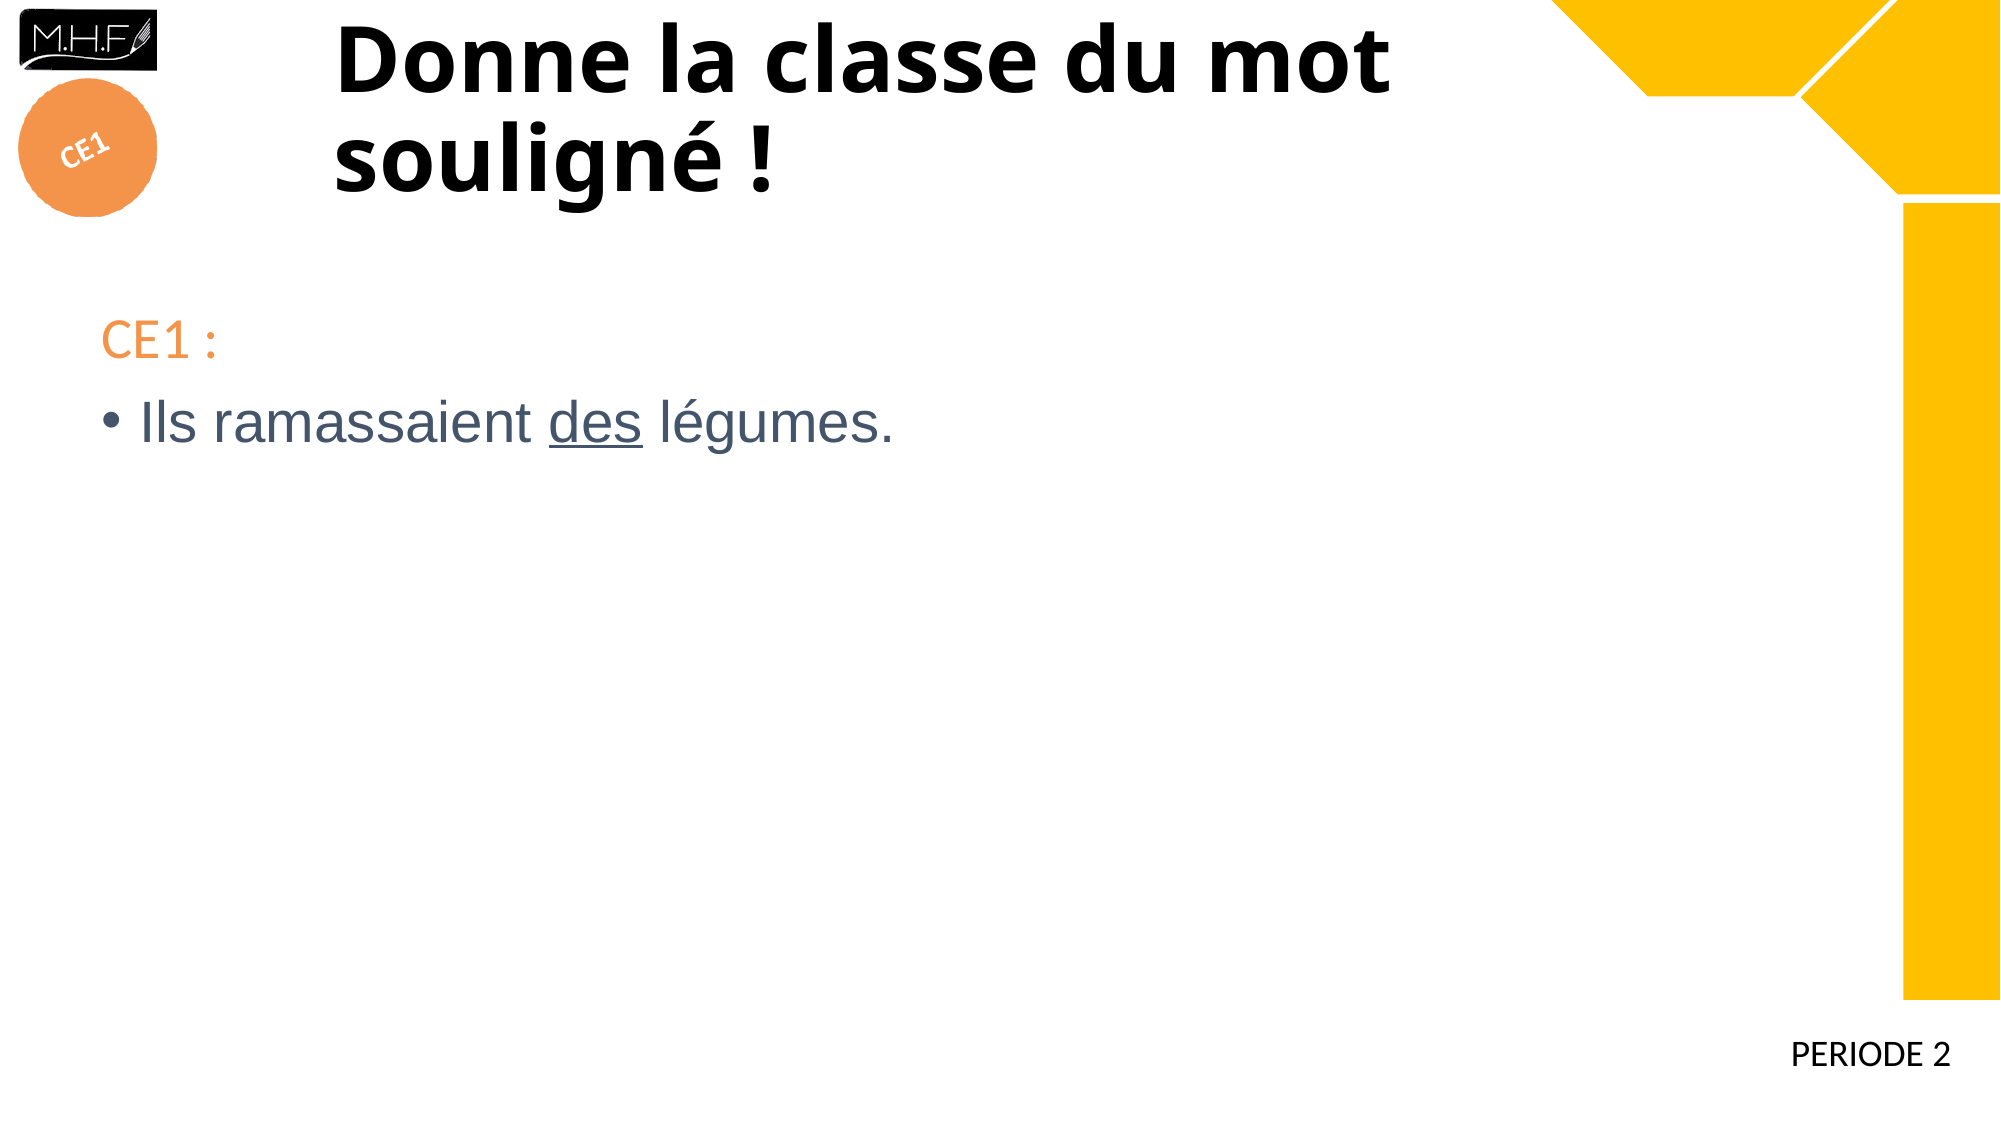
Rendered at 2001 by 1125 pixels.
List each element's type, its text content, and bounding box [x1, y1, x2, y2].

text_box PERIODE 2 [1362, 1021, 1967, 1125]
title Donne la classe du mot souligné ! [318, 3, 1865, 221]
text_box [1902, 202, 2000, 1001]
text_box [1549, 0, 1892, 98]
picture [16, 7, 157, 74]
list CE1 : Ils ramassaient des légumes. [86, 300, 1623, 620]
picture [18, 78, 157, 218]
text_box [1799, 0, 2000, 196]
